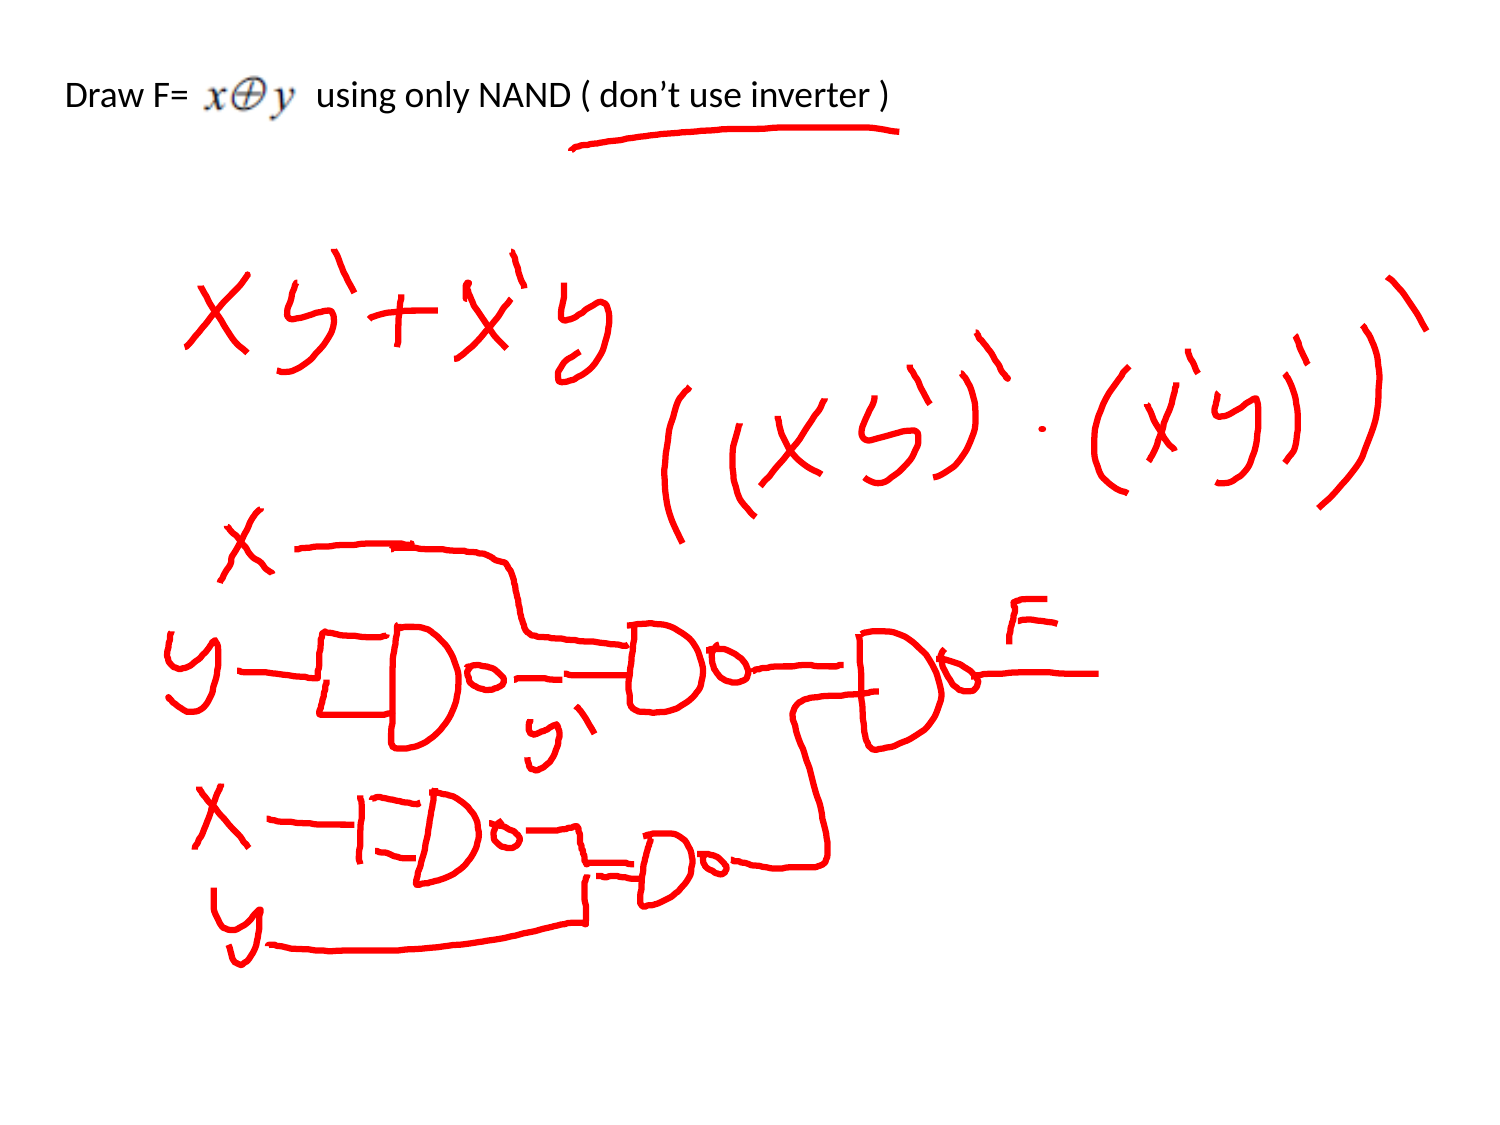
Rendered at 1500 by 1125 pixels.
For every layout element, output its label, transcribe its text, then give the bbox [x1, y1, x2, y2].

text_box [908, 364, 931, 405]
text_box [626, 622, 704, 714]
text_box [1093, 365, 1130, 495]
text_box [276, 281, 335, 373]
text_box [731, 423, 757, 518]
text_box [396, 316, 400, 348]
text_box [557, 282, 611, 383]
text_box [975, 331, 1009, 380]
text_box [936, 648, 979, 693]
text_box [465, 664, 505, 691]
text_box [525, 825, 635, 865]
text_box [213, 783, 222, 804]
text_box [318, 679, 391, 716]
text_box [639, 832, 694, 908]
text_box [1160, 382, 1177, 431]
picture [199, 74, 305, 126]
text_box [375, 850, 416, 860]
text_box [219, 543, 241, 584]
text_box [570, 126, 900, 151]
text_box [184, 312, 215, 348]
text_box [193, 806, 213, 850]
text_box [1213, 392, 1259, 485]
text_box [390, 623, 460, 750]
text_box [391, 547, 629, 647]
text_box [415, 788, 480, 886]
text_box [198, 786, 250, 849]
text_box [294, 542, 413, 551]
text_box [1187, 348, 1199, 374]
text_box [776, 415, 823, 476]
text_box [575, 705, 596, 735]
text_box [1146, 404, 1176, 452]
text_box [166, 631, 219, 713]
text_box [213, 887, 262, 966]
text_box [857, 630, 943, 751]
text_box [1284, 372, 1299, 464]
text_box [1017, 618, 1058, 625]
text_box Draw F= using only NAND ( don’t use inverter ) [50, 62, 913, 123]
text_box [971, 671, 1099, 678]
text_box [932, 372, 977, 479]
text_box [752, 664, 844, 673]
text_box [358, 795, 363, 865]
text_box [333, 248, 356, 294]
text_box [226, 525, 274, 575]
text_box [730, 693, 861, 870]
text_box [514, 677, 563, 681]
text_box [795, 398, 826, 442]
text_box [217, 273, 249, 310]
text_box [860, 395, 920, 484]
text_box [241, 508, 262, 541]
text_box [489, 325, 508, 350]
text_box [511, 251, 526, 289]
text_box [663, 386, 691, 544]
text_box [237, 630, 388, 679]
text_box [1317, 324, 1381, 509]
text_box [454, 298, 512, 360]
text_box [371, 796, 421, 805]
text_box [1386, 276, 1428, 332]
text_box [596, 875, 641, 880]
text_box [706, 643, 750, 684]
text_box [697, 852, 728, 876]
text_box [267, 874, 589, 953]
text_box [266, 818, 355, 826]
text_box [1008, 598, 1048, 645]
text_box [466, 281, 491, 325]
text_box [1147, 431, 1161, 462]
text_box [368, 309, 438, 320]
text_box [526, 719, 561, 772]
text_box [563, 673, 627, 677]
text_box [199, 285, 248, 354]
text_box [489, 819, 521, 849]
text_box [759, 449, 790, 487]
text_box [1294, 334, 1309, 366]
